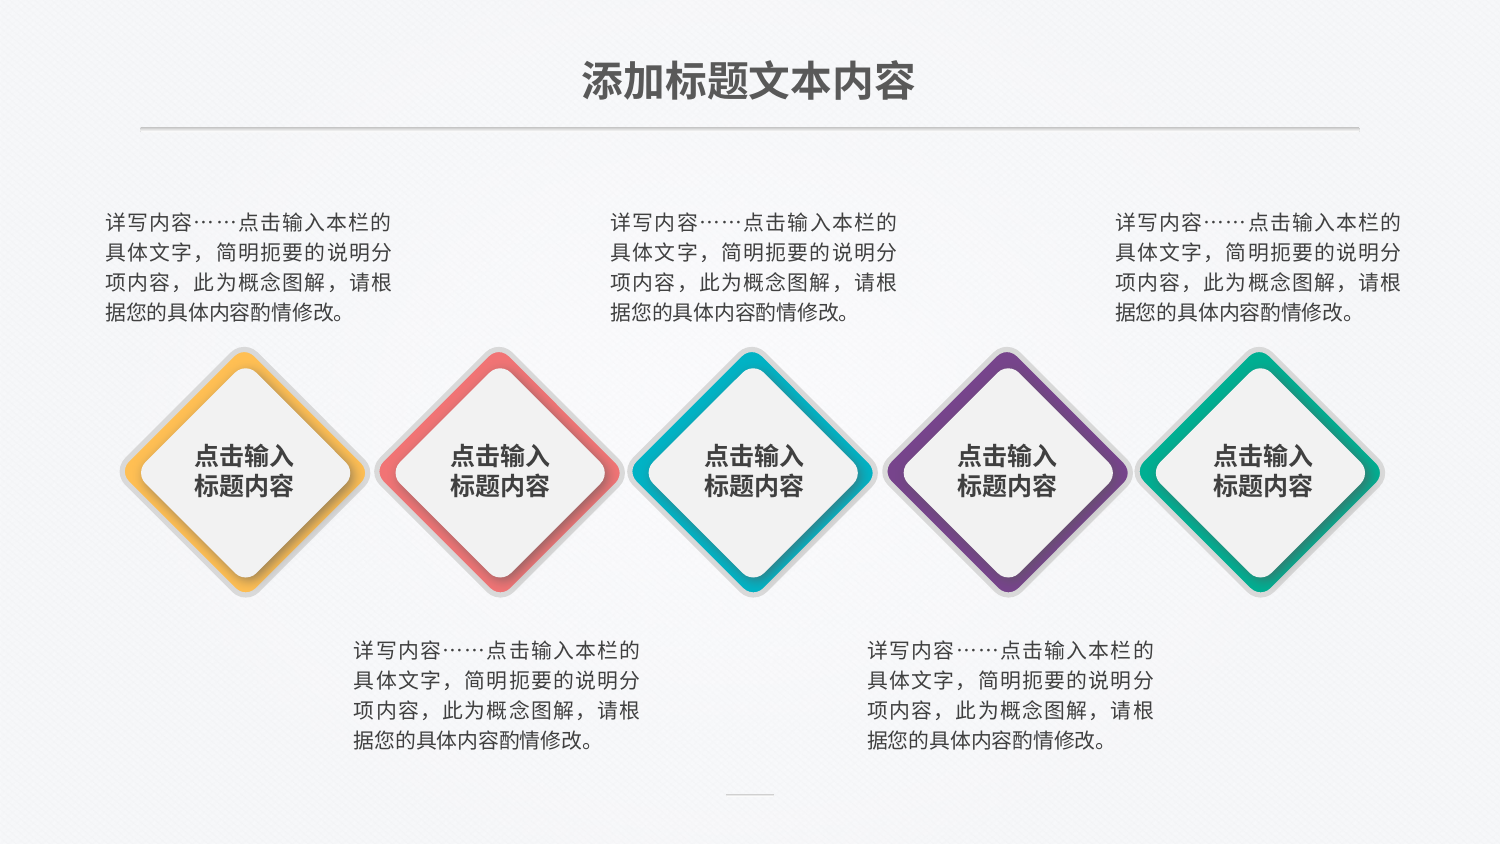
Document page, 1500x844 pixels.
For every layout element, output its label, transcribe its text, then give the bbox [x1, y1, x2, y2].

text_box 详写内容……点击输入本栏的具体文字，简明扼要的说明分项内容，此为概念图解，请根据您的具体内容酌情修改。 [105, 204, 392, 325]
text_box 详写内容……点击输入本栏的具体文字，简明扼要的说明分项内容，此为概念图解，请根据您的具体内容酌情修改。 [610, 204, 898, 325]
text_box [407, 380, 592, 564]
picture [0, 0, 1500, 844]
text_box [660, 380, 845, 564]
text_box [1167, 380, 1353, 564]
text_box 添加标题文本内容 [459, 49, 1038, 111]
text_box 详写内容……点击输入本栏的具体文字，简明扼要的说明分项内容，此为概念图解，请根据您的具体内容酌情修改。 [867, 633, 1154, 754]
text_box 详写内容……点击输入本栏的具体文字，简明扼要的说明分项内容，此为概念图解，请根据您的具体内容酌情修改。 [1115, 204, 1402, 325]
text_box 详写内容……点击输入本栏的具体文字，简明扼要的说明分项内容，此为概念图解，请根据您的具体内容酌情修改。 [354, 633, 641, 754]
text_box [152, 380, 338, 564]
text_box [915, 380, 1100, 564]
